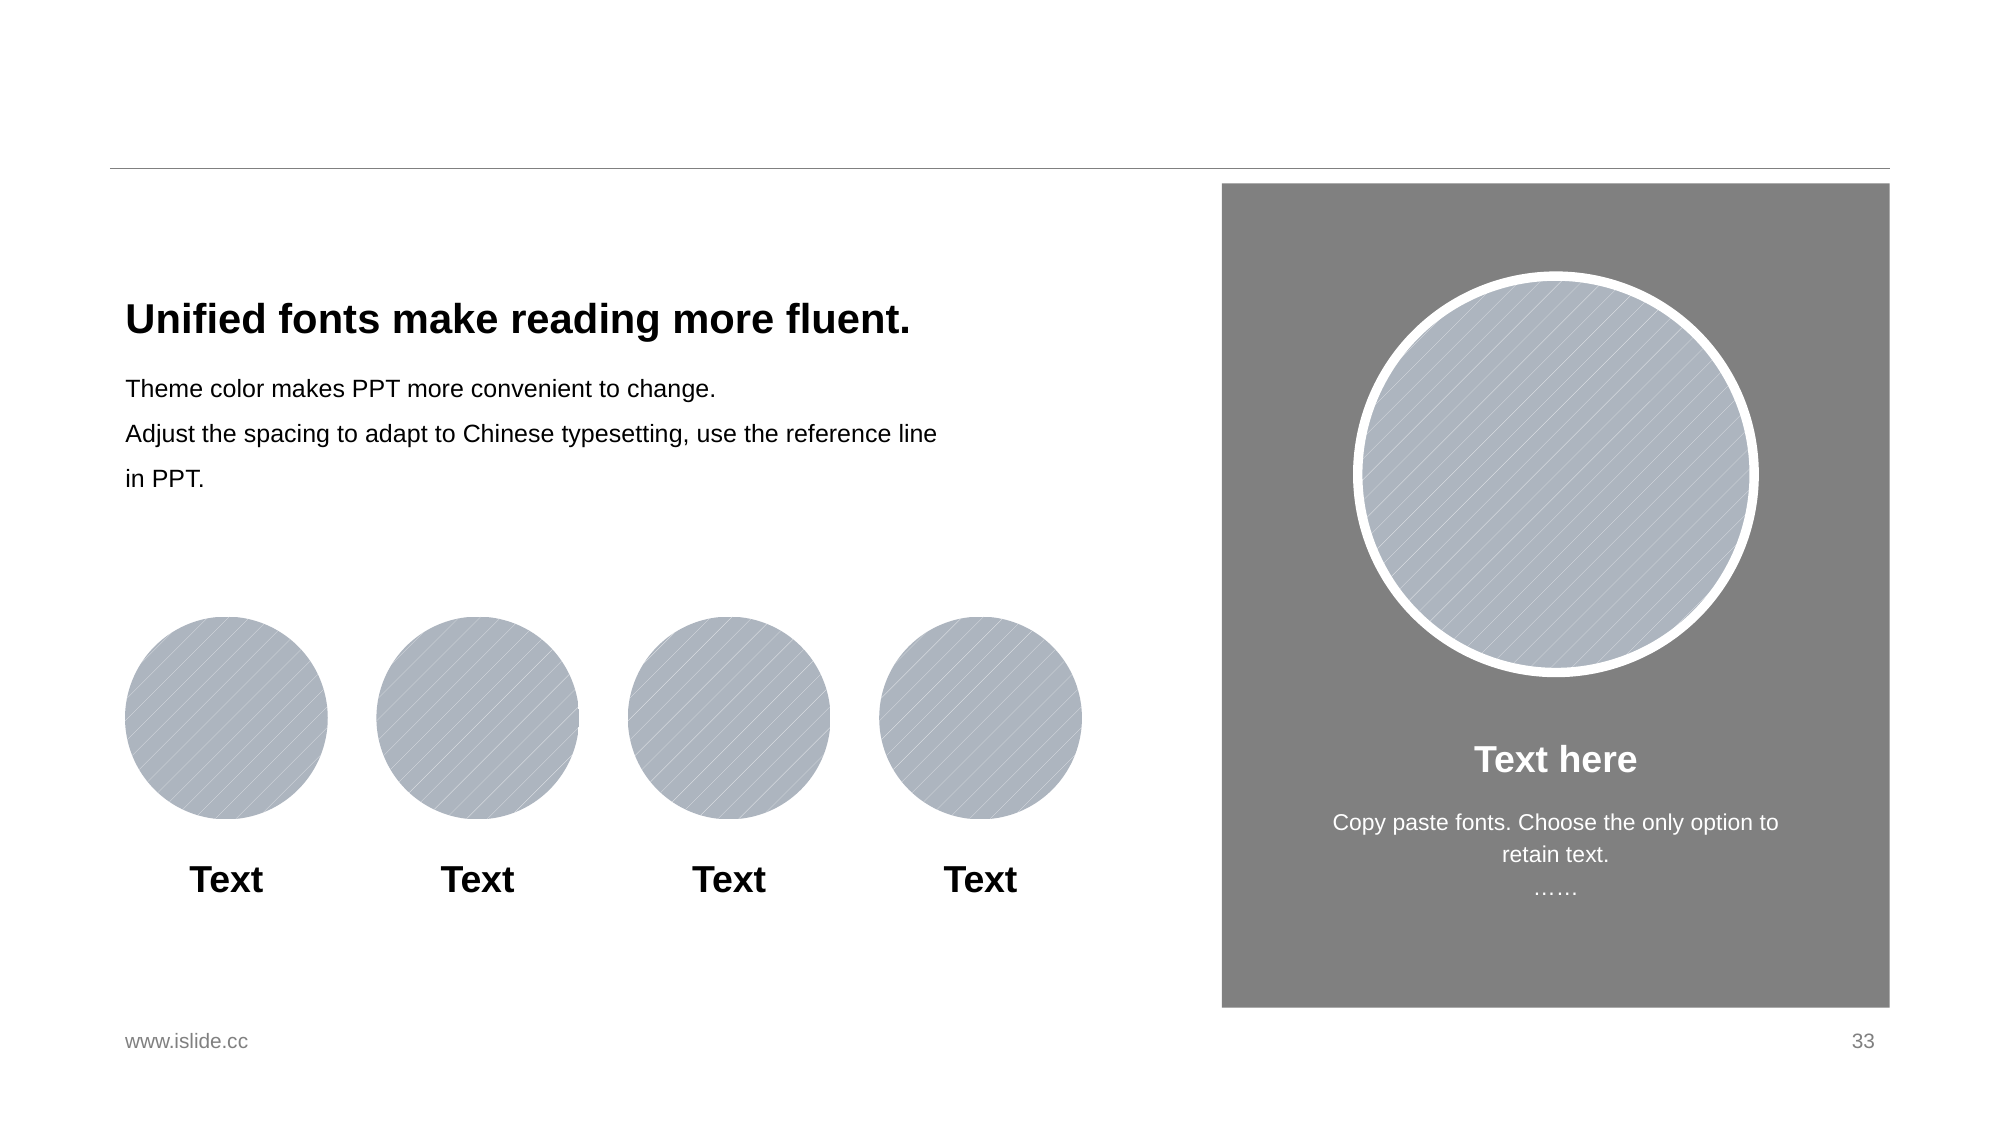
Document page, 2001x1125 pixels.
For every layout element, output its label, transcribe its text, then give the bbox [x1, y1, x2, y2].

footer www.islide.cc [109, 1023, 790, 1058]
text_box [110, 183, 1890, 1008]
slide_number 33 [1412, 1023, 1890, 1058]
